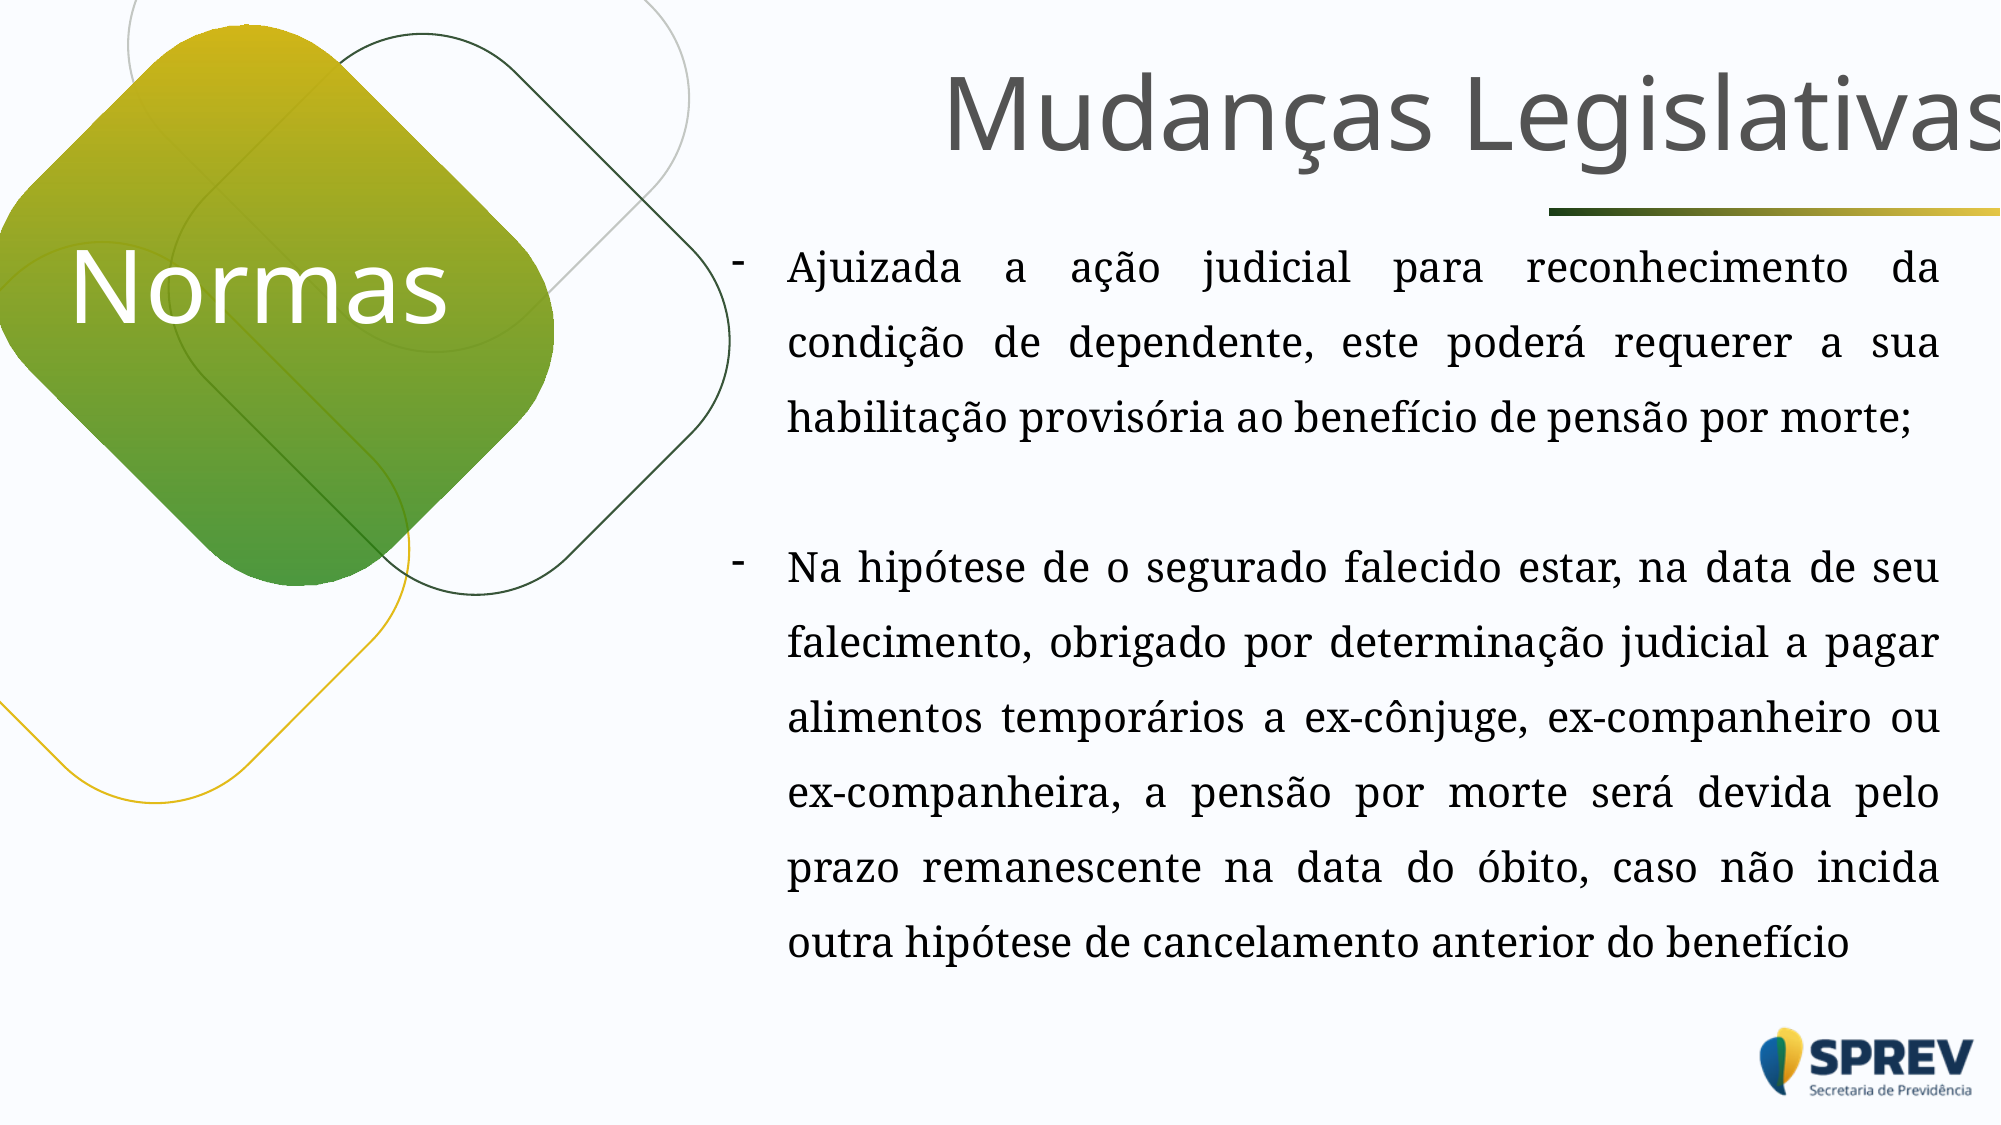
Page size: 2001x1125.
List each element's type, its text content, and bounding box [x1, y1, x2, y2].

text_box Mudanças Legislativas [941, 48, 2000, 171]
text_box [1956, 208, 2000, 216]
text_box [0, 0, 705, 741]
text_box Ajuizada a ação judicial para reconhecimento da condição de dependente, este poderá requerer a sua habilitação provisória ao benefício de pensão por morte; Na hipótese de o segurado falecido estar, na data de seu falecimento, obrigado por determinação judicial a pagar alimentos temporários a ex-cônjuge, ex-companheiro ou ex-companheira, a pensão por morte será devida pelo prazo remanescente na data do óbito, caso não incida outra hipótese de cancelamento anterior do benefício [716, 208, 1956, 1125]
picture [1755, 1023, 1978, 1100]
